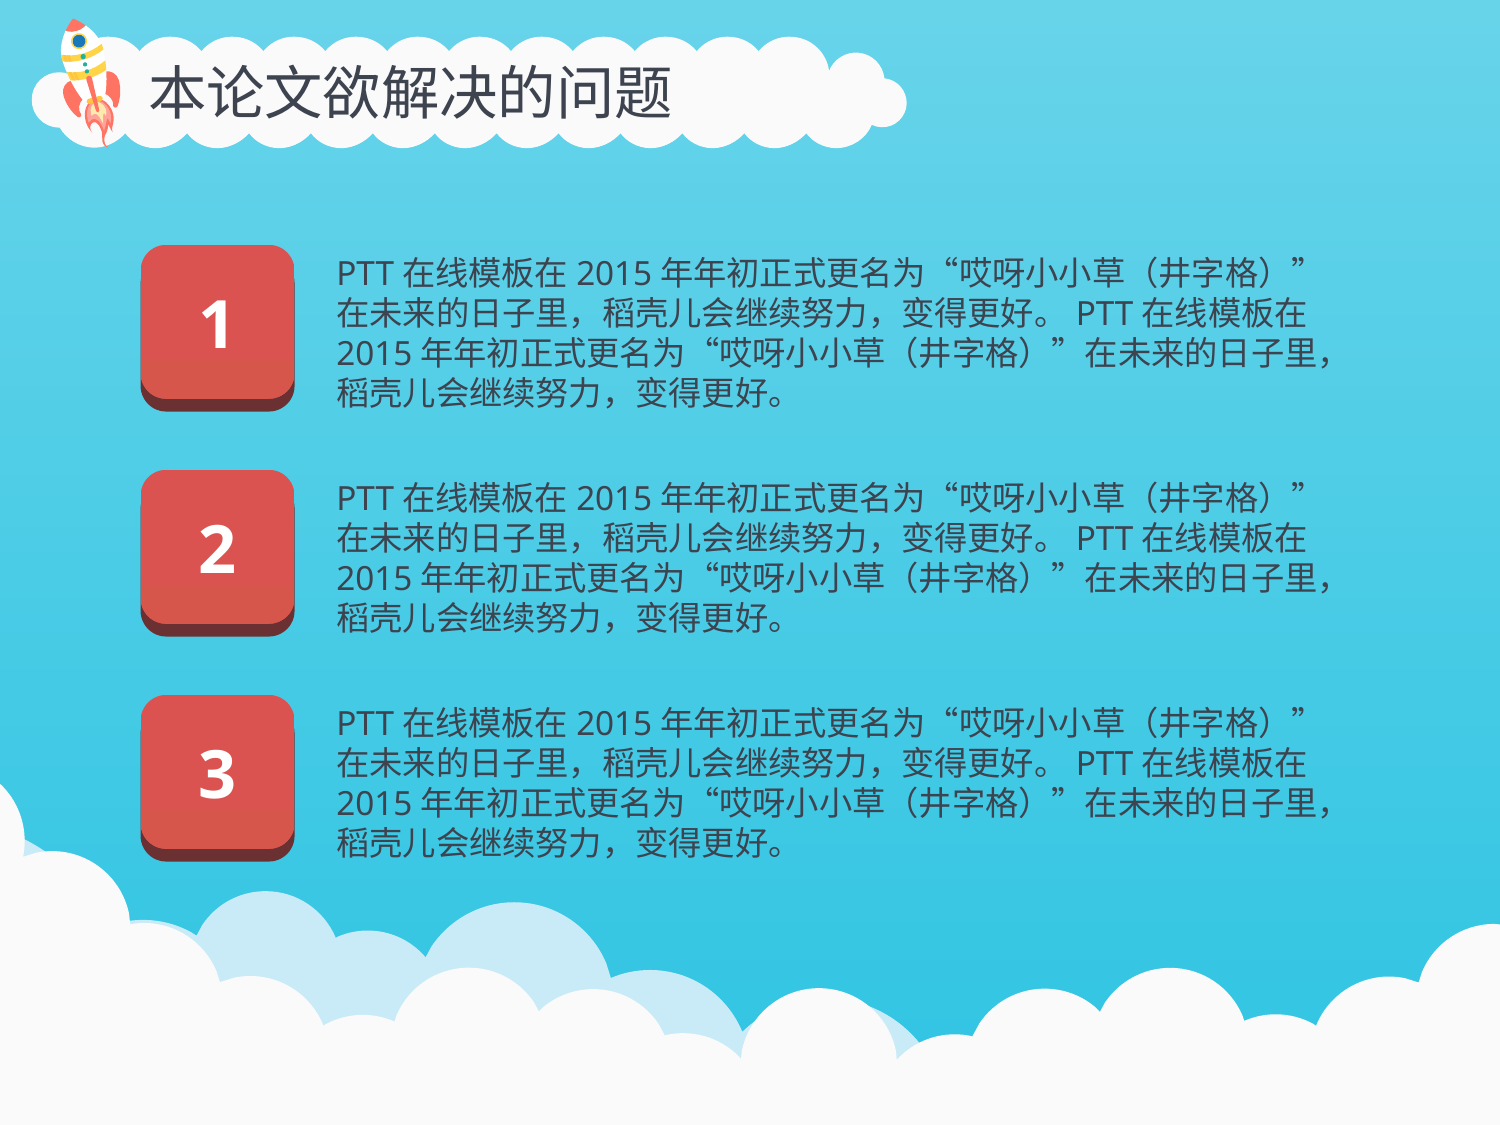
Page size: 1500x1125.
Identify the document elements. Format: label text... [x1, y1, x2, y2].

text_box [140, 694, 295, 862]
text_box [140, 244, 295, 412]
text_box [31, 18, 907, 149]
text_box PTT在线模板在2015年年初正式更名为“哎呀小小草（井字格）”在未来的日子里，稻壳儿会继续努力，变得更好。PTT在线模板在2015年年初正式更名为“哎呀小小草（井字格）”在未来的日子里，稻壳儿会继续努力，变得更好。 [321, 244, 1360, 420]
text_box PTT在线模板在2015年年初正式更名为“哎呀小小草（井字格）”在未来的日子里，稻壳儿会继续努力，变得更好。PTT在线模板在2015年年初正式更名为“哎呀小小草（井字格）”在未来的日子里，稻壳儿会继续努力，变得更好。 [321, 469, 1360, 645]
text_box PTT在线模板在2015年年初正式更名为“哎呀小小草（井字格）”在未来的日子里，稻壳儿会继续努力，变得更好。PTT在线模板在2015年年初正式更名为“哎呀小小草（井字格）”在未来的日子里，稻壳儿会继续努力，变得更好。 [321, 694, 1360, 870]
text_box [140, 469, 295, 637]
